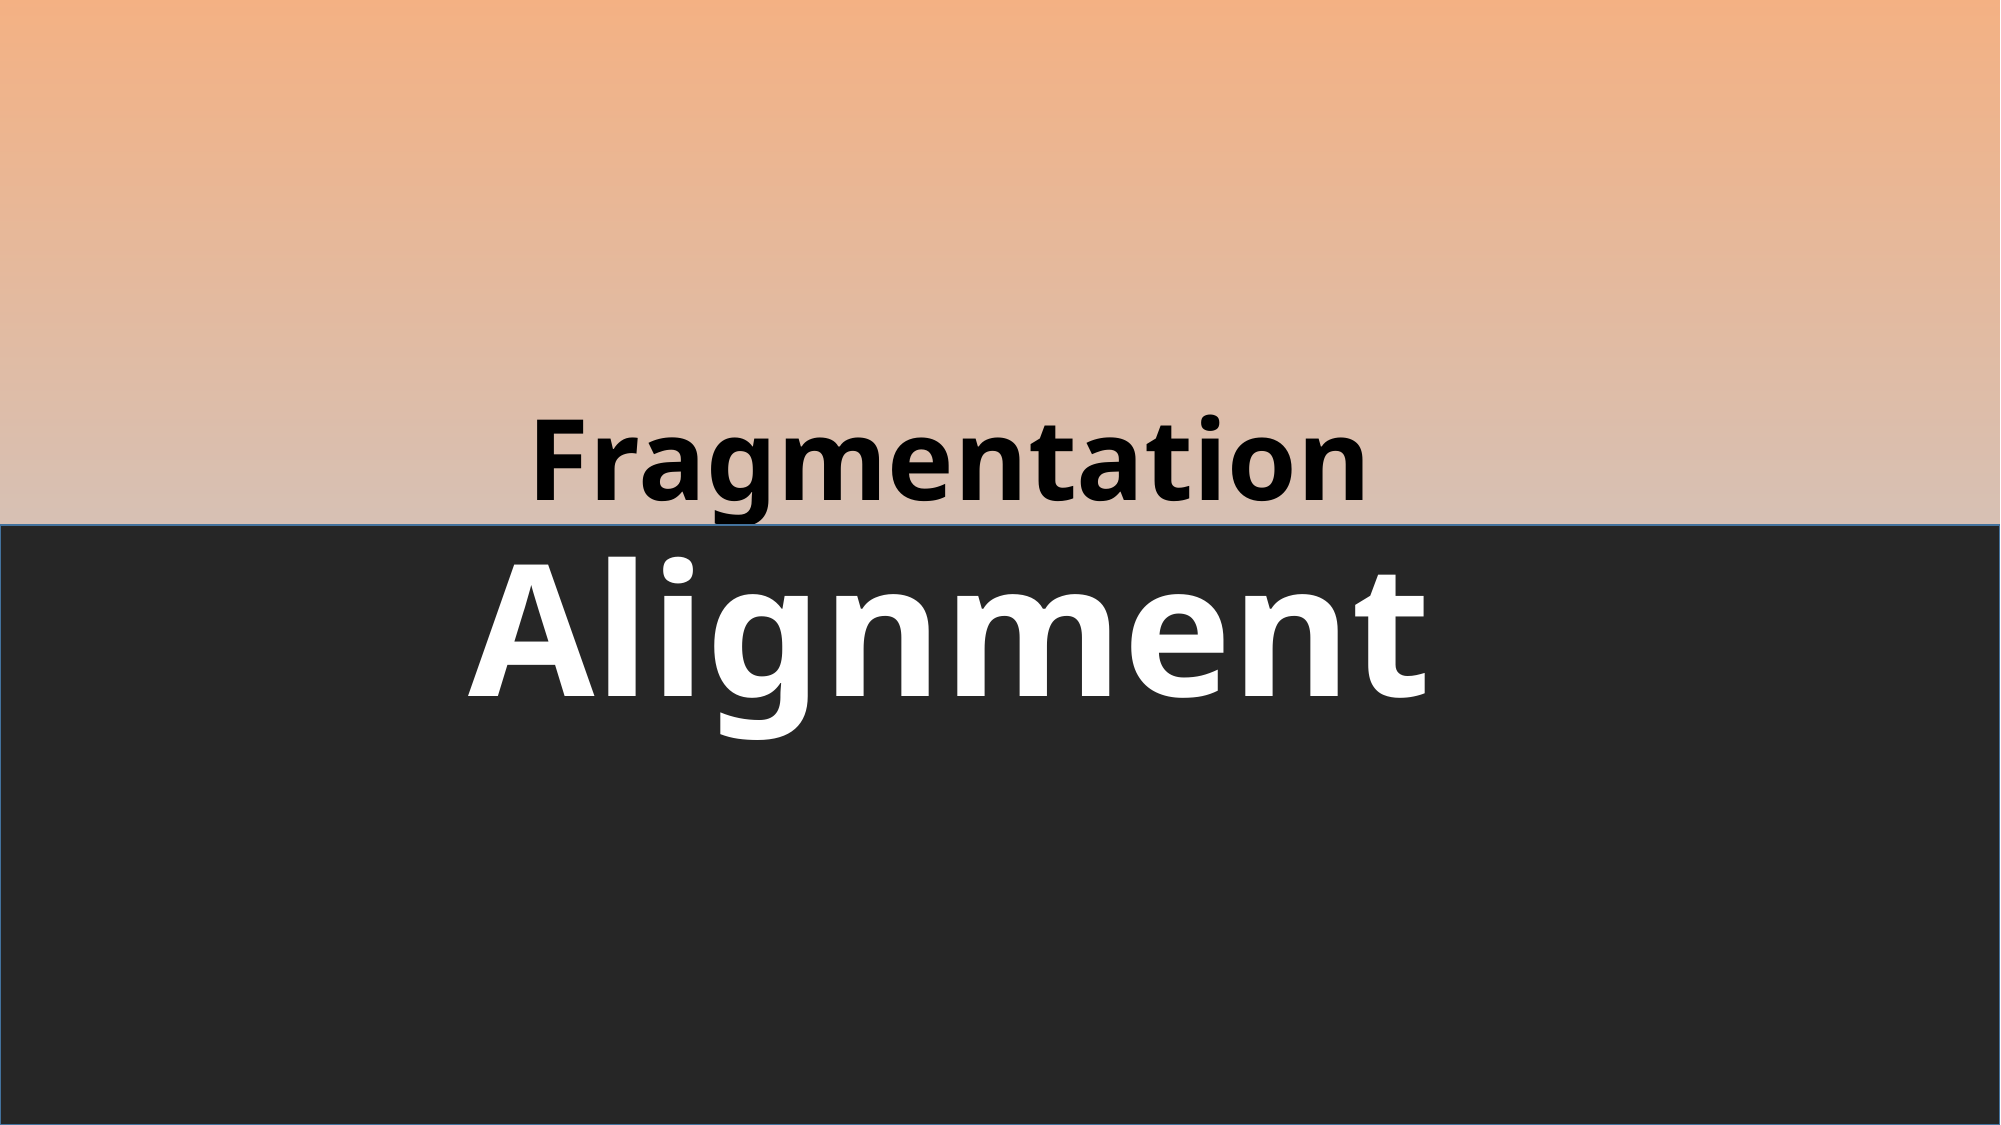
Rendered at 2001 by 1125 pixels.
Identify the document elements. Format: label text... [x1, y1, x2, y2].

text_box [0, 524, 2000, 1125]
title Fragmentation [87, 355, 1813, 524]
text_box Alignment [87, 529, 1813, 745]
